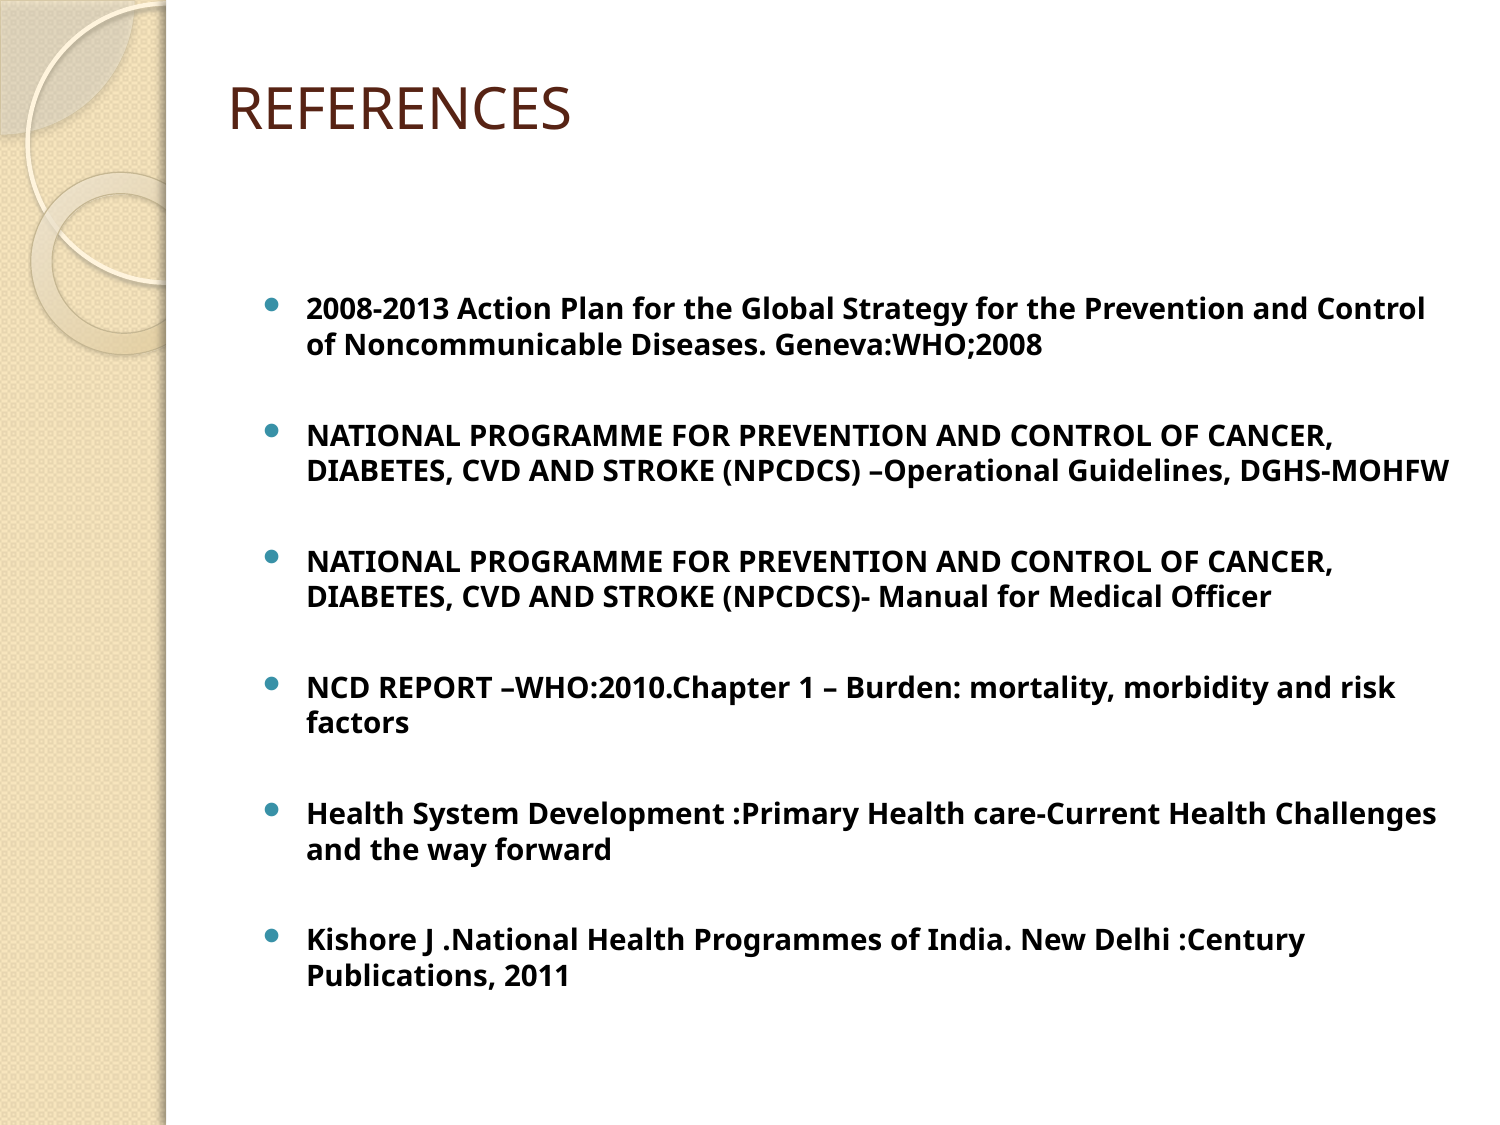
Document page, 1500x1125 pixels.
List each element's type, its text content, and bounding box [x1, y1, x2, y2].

list 2008-2013 Action Plan for the Global Strategy for the Prevention and Control of Noncommunicable Diseases. Geneva:WHO;2008 NATIONAL PROGRAMME FOR PREVENTION AND CONTROL OF CANCER, DIABETES, CVD AND STROKE (NPCDCS) –Operational Guidelines, DGHS-MOHFW NATIONAL PROGRAMME FOR PREVENTION AND CONTROL OF CANCER, DIABETES, CVD AND STROKE (NPCDCS)- Manual for Medical Officer NCD REPORT –WHO:2010.Chapter 1 – Burden: mortality, morbidity and risk factors Health System Development :Primary Health care-Current Health Challenges and the way forward Kishore J .National Health Programmes of India. New Delhi :Century Publications, 2011 [235, 237, 1466, 1025]
title REFERENCES [75, 37, 1425, 175]
